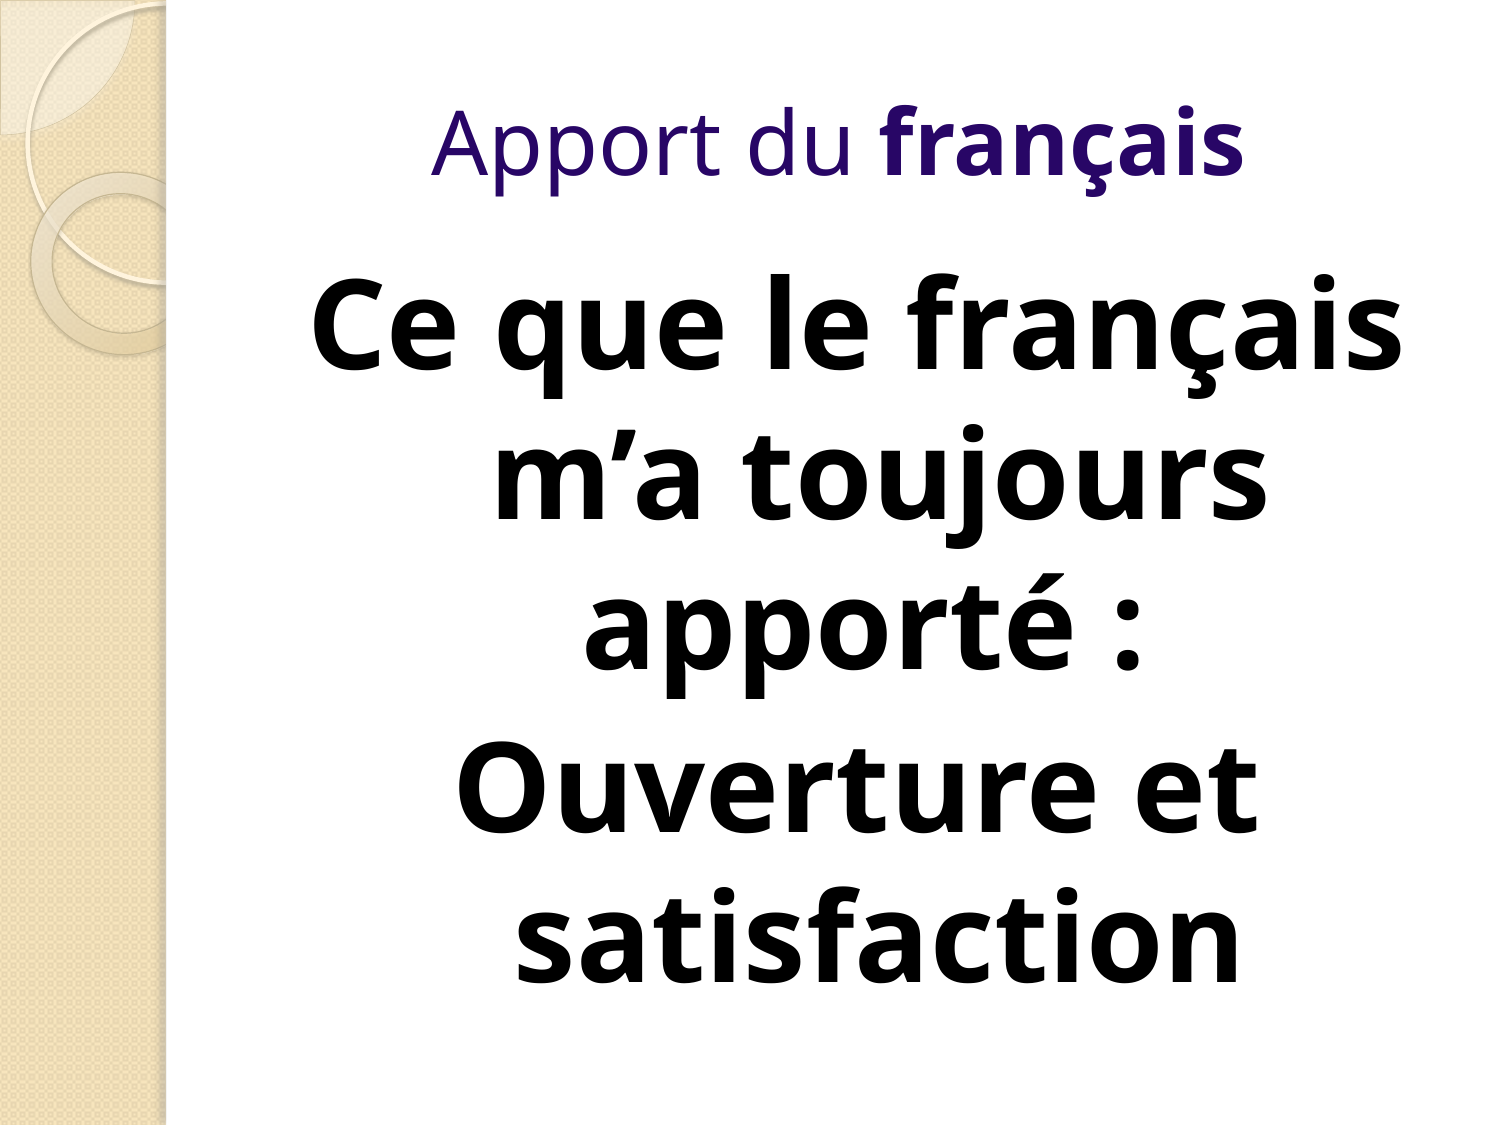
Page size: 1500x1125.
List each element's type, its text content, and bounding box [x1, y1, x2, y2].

list Ce que le français m’a toujours apporté : Ouverture et satisfaction [235, 237, 1466, 1025]
title Apport du français [235, 45, 1466, 233]
